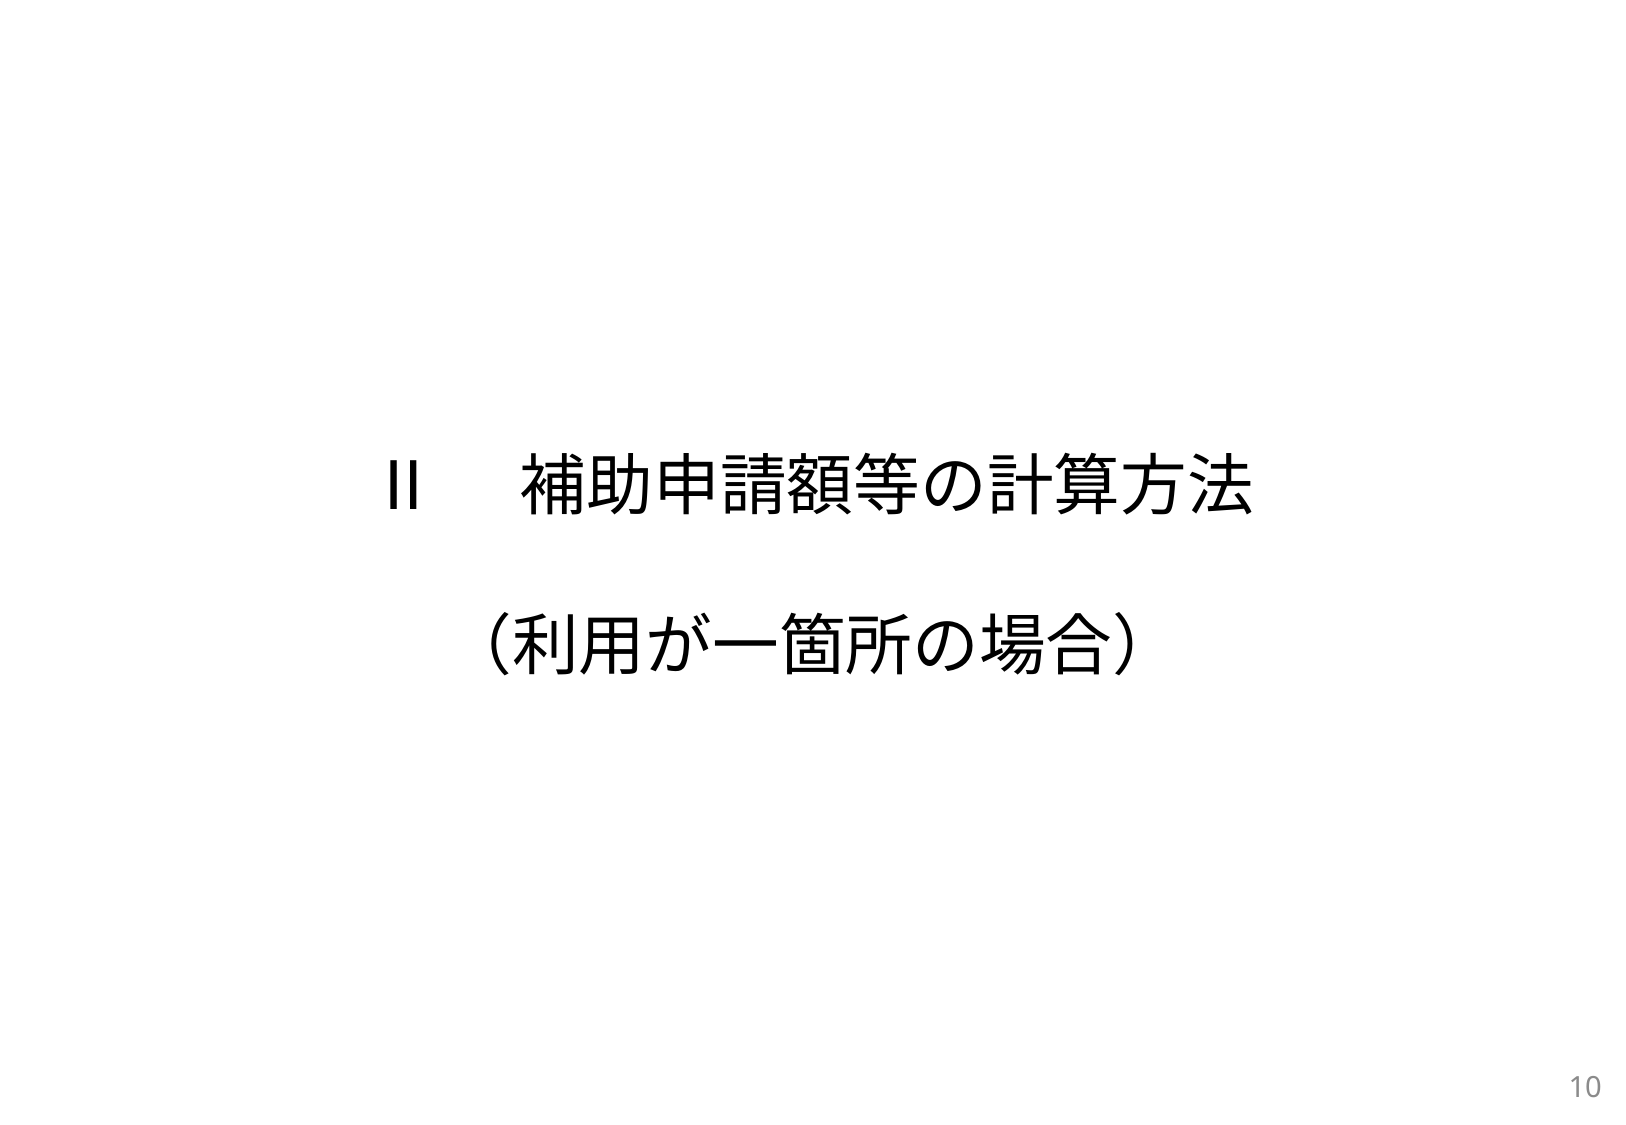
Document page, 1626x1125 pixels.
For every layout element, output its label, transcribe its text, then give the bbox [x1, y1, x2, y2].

text_box Ⅱ 補助申請額等の計算方法 （利用が一箇所の場合） [15, 238, 1610, 886]
slide_number 9 [1237, 1058, 1617, 1119]
